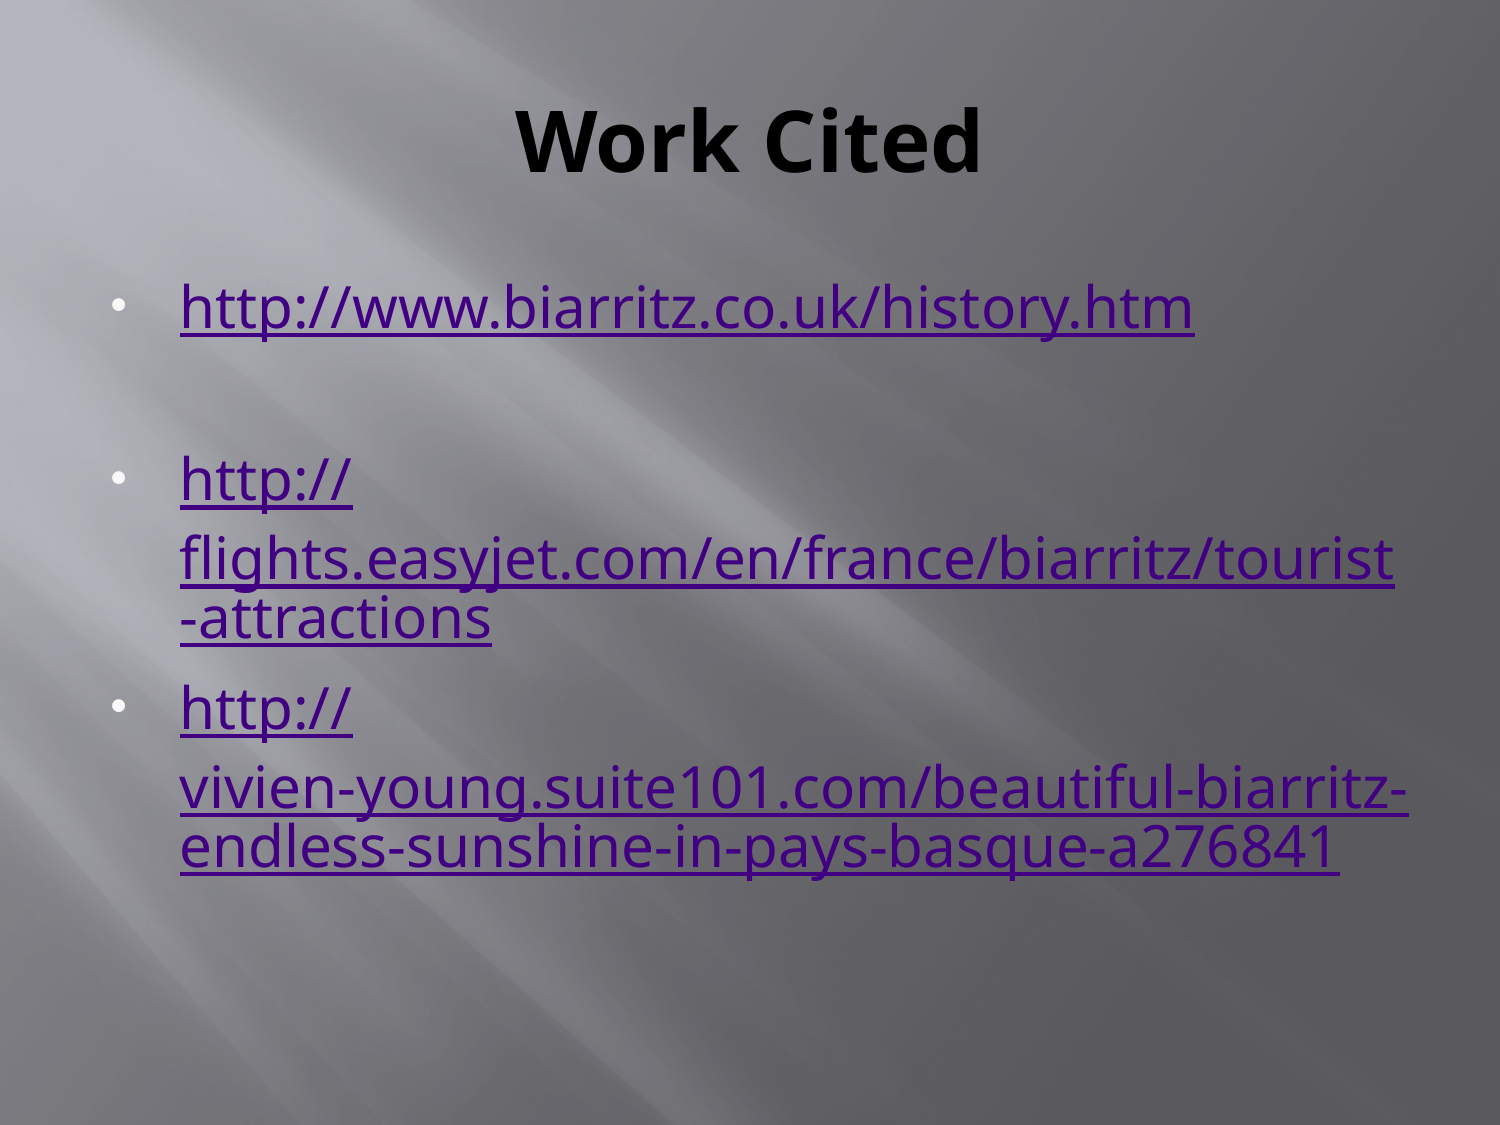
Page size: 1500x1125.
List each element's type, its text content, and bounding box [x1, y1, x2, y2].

title Work Cited [75, 45, 1425, 233]
list http://www.biarritz.co.uk/history.htm http://flights.easyjet.com/en/france/biarritz/tourist-attractions http://vivien-young.suite101.com/beautiful-biarritz-endless-sunshine-in-pays-basque-a276841 [75, 262, 1425, 1035]
